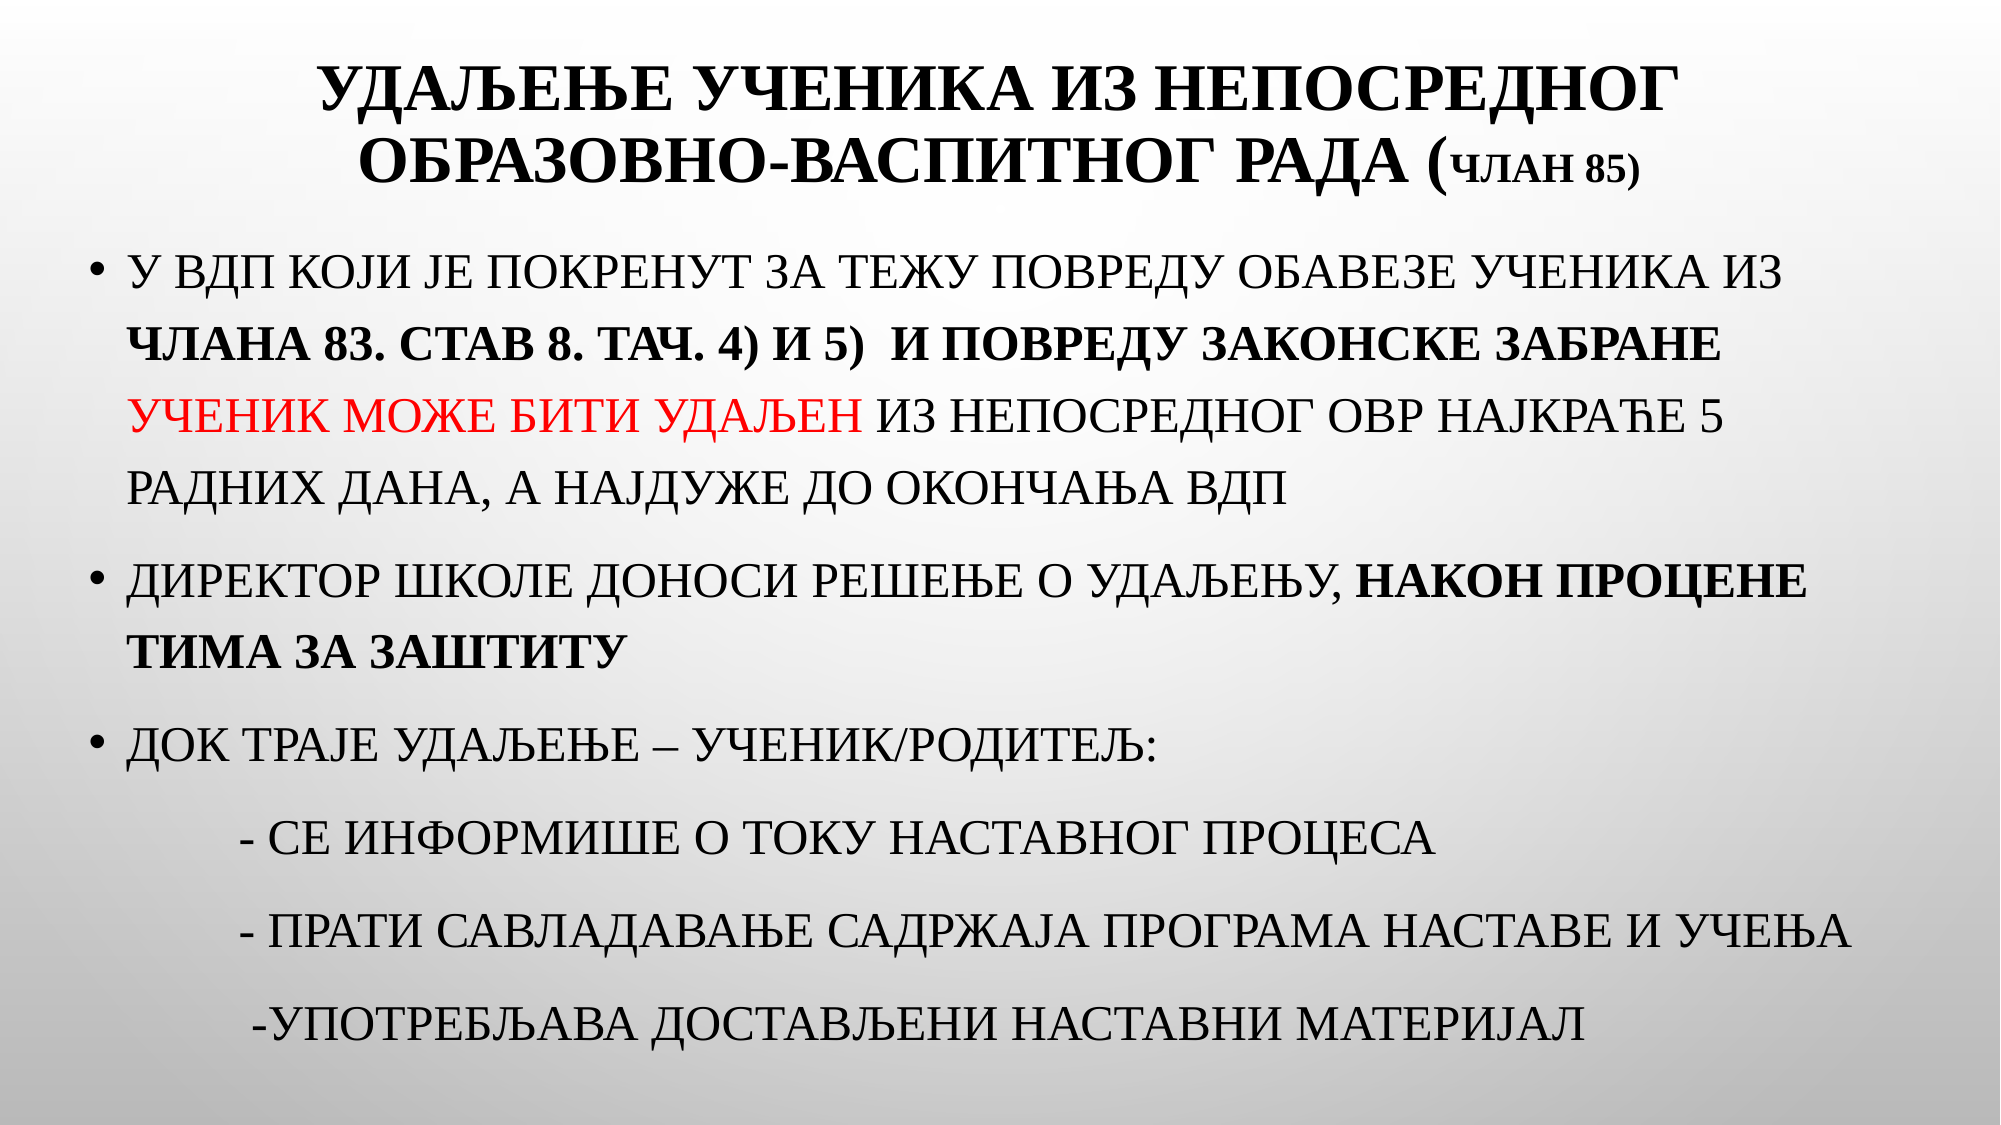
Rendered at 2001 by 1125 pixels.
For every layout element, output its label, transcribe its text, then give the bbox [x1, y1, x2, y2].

title Удаљење ученика из непосредног образовно-васпитног рада (члан 85) [125, 31, 1874, 218]
list У ВДП који је покренут за тежу повреду обавезе ученика из члана 83. став 8. тач. 4) и 5) и повреду законске забране ученик може бити удаљен из непосредног ОВР најкраће 5 радних дана, а најдуже до окончања ВДП Директор школе доноси решење о удаљењу, након процене тима за заштиту Док траје удаљење – ученик/родитељ: - се информише о току наставног процеса - прати савладавање садржаја програма наставе и учења -употребљава достављени наставни материјал [73, 218, 1936, 1075]
picture [0, 0, 2000, 1125]
